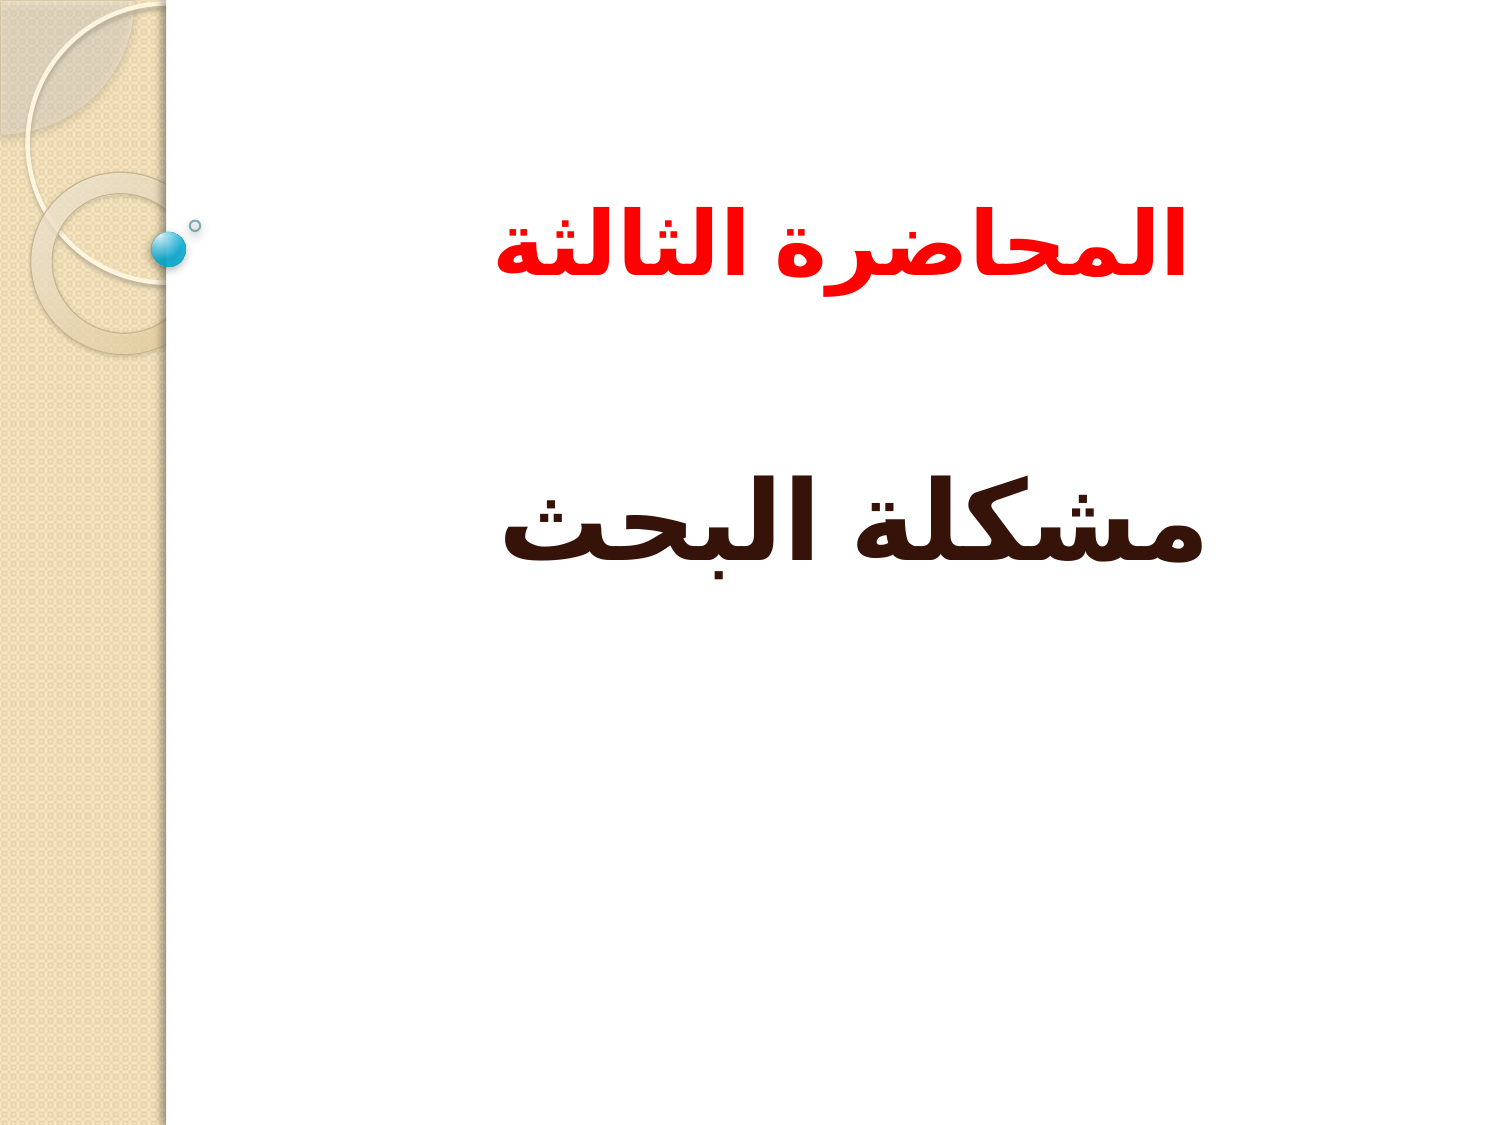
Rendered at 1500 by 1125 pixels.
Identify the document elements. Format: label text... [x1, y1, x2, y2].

title المحاضرة الثالثة [234, 59, 1450, 301]
subtitle مشكلة البحث [234, 303, 1450, 591]
